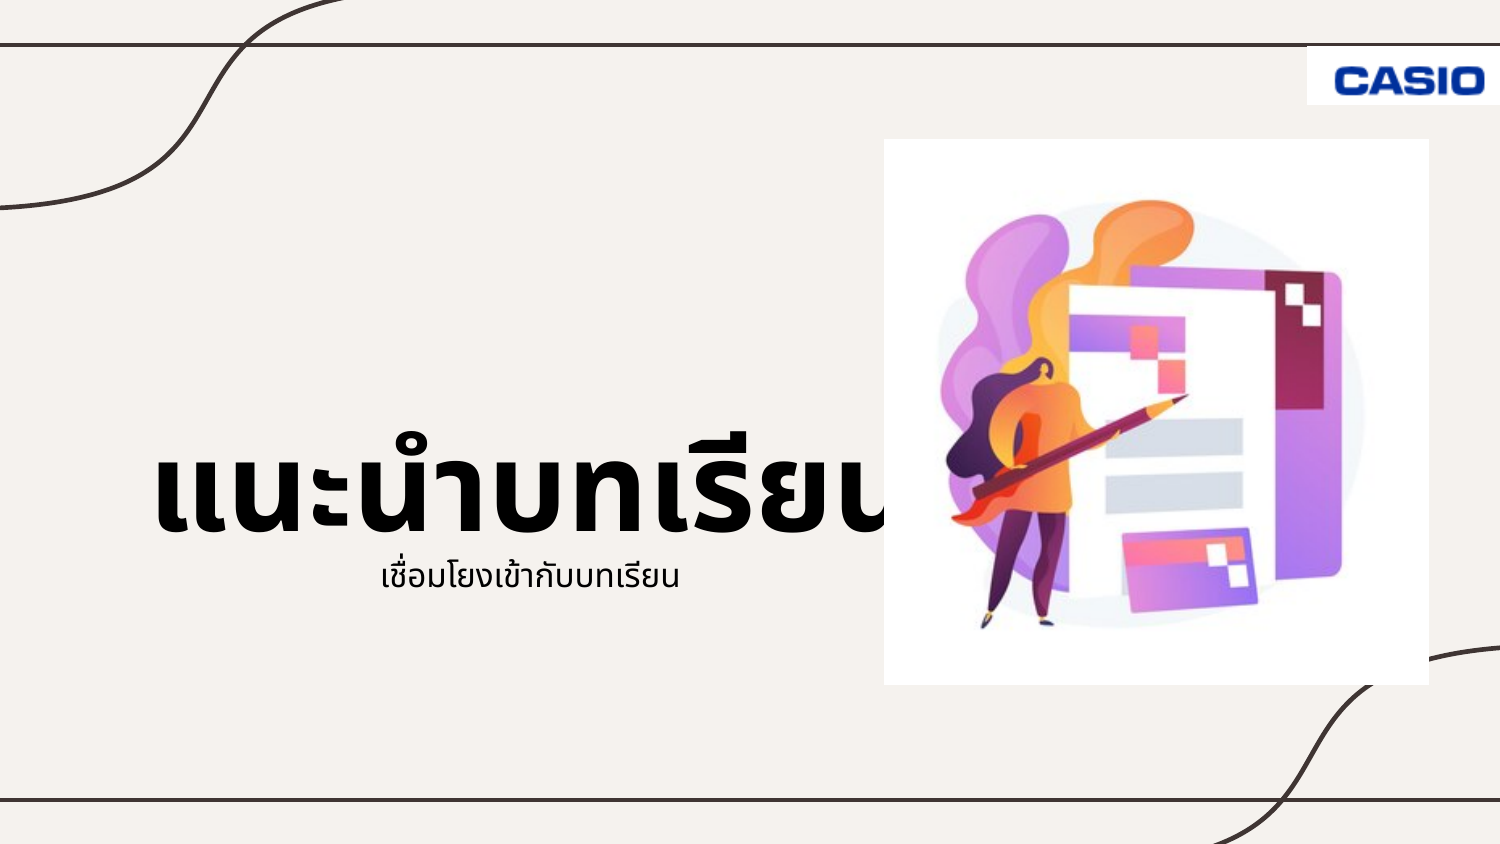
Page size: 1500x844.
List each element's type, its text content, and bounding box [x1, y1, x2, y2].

text_box เชื่อมโยงเข้ากับบทเรียน [344, 539, 879, 604]
picture [884, 139, 1430, 685]
picture [1307, 46, 1500, 105]
text_box แนะนำบทเรียน [44, 391, 879, 524]
